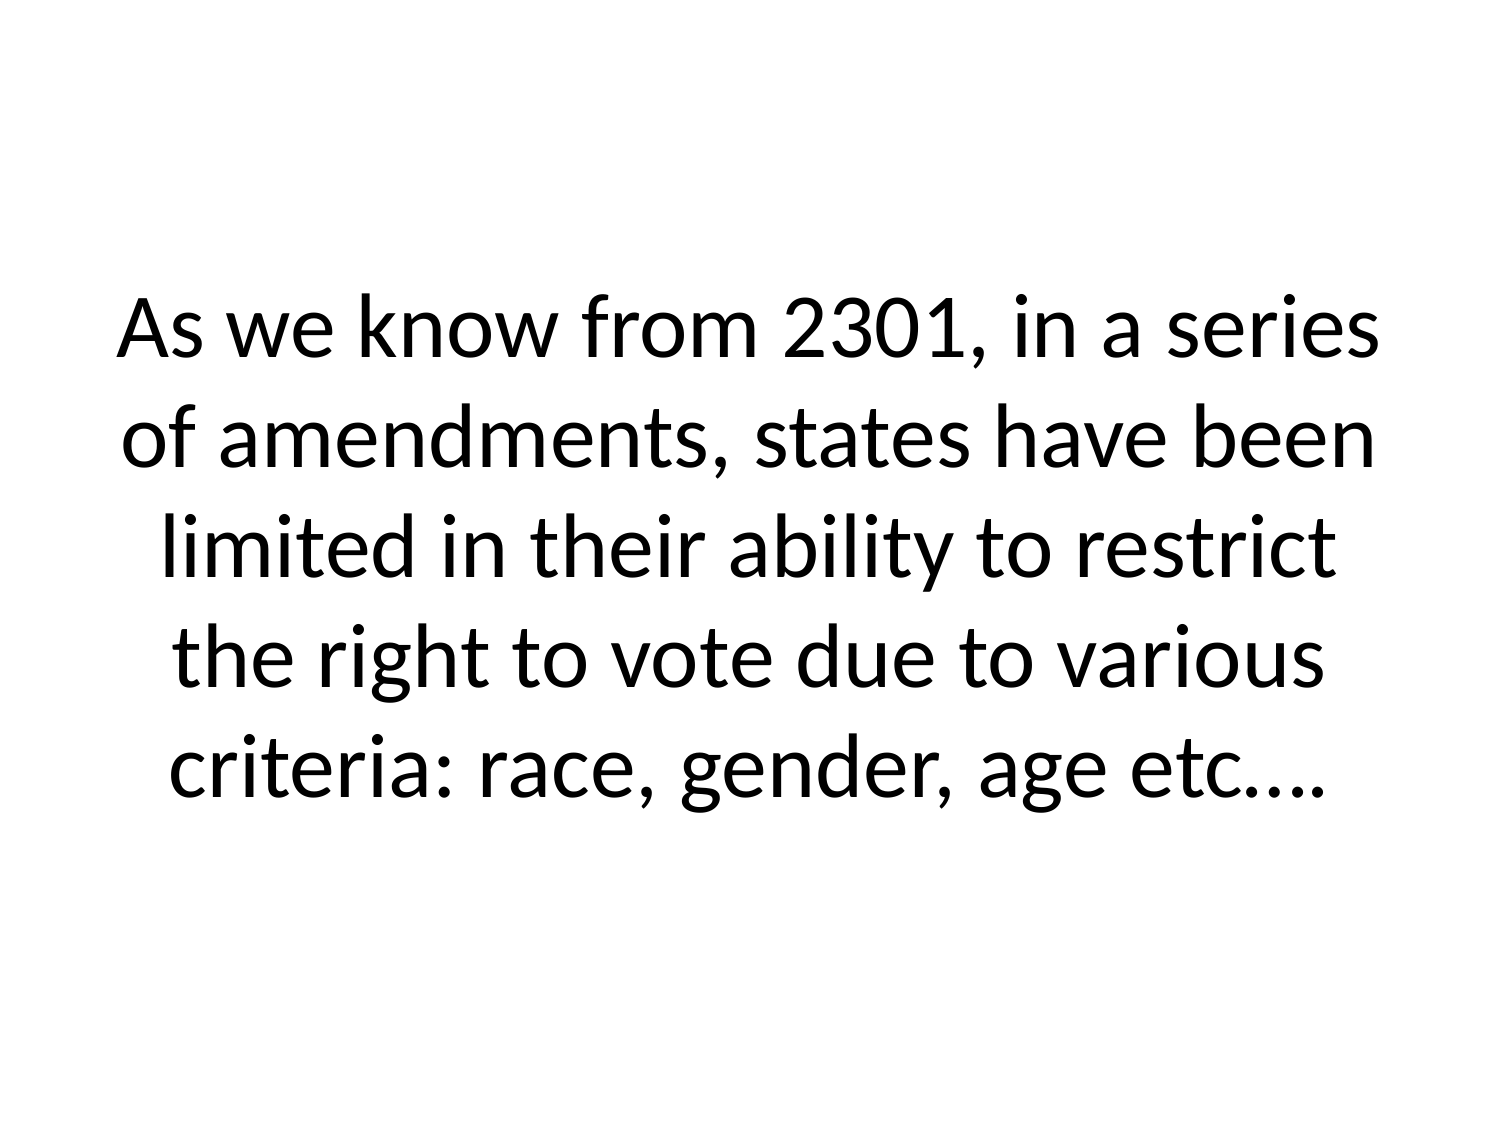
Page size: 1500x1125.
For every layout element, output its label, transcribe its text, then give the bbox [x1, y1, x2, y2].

title As we know from 2301, in a series of amendments, states have been limited in their ability to restrict the right to vote due to various criteria: race, gender, age etc…. [74, 44, 1426, 1038]
